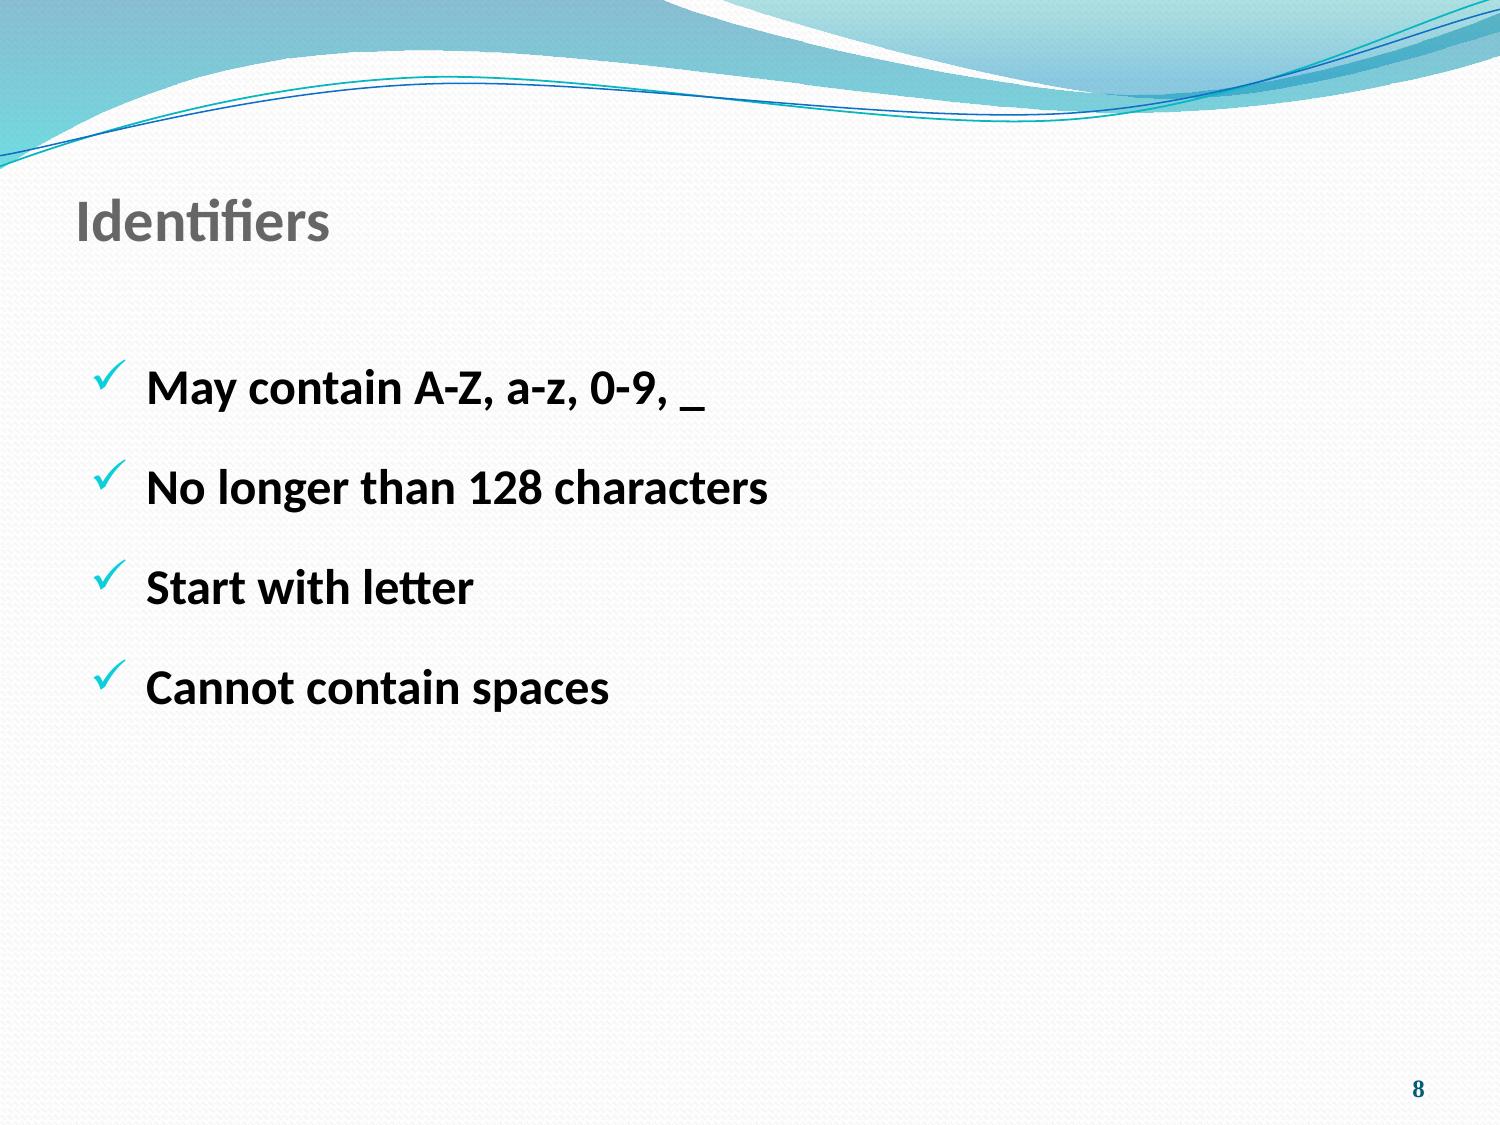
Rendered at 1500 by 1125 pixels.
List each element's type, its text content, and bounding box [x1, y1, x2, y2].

slide_number 8 [1299, 1042, 1425, 1103]
title Identifiers [75, 66, 1425, 254]
list May contain A-Z, a-z, 0-9, _ No longer than 128 characters Start with letter Cannot contain spaces [75, 317, 1425, 1038]
